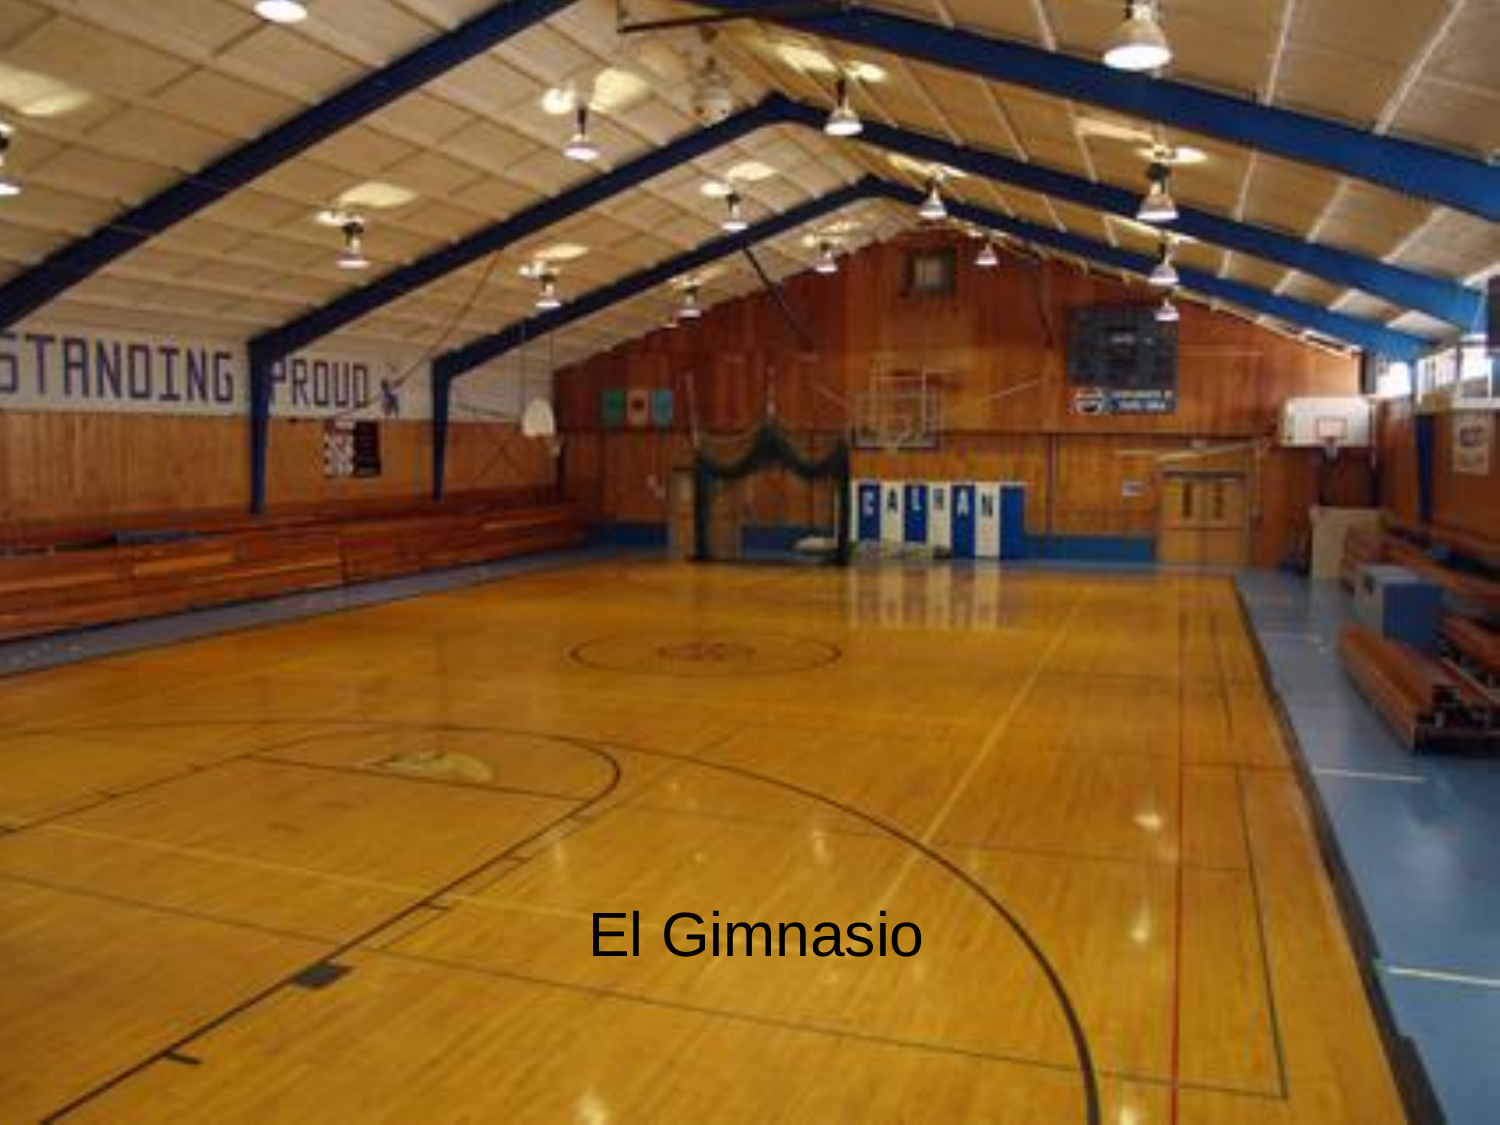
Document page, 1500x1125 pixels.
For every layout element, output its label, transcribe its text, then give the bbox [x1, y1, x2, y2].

text_box [0, 0, 1500, 1125]
text_box El Gimnasio [394, 879, 1183, 1114]
